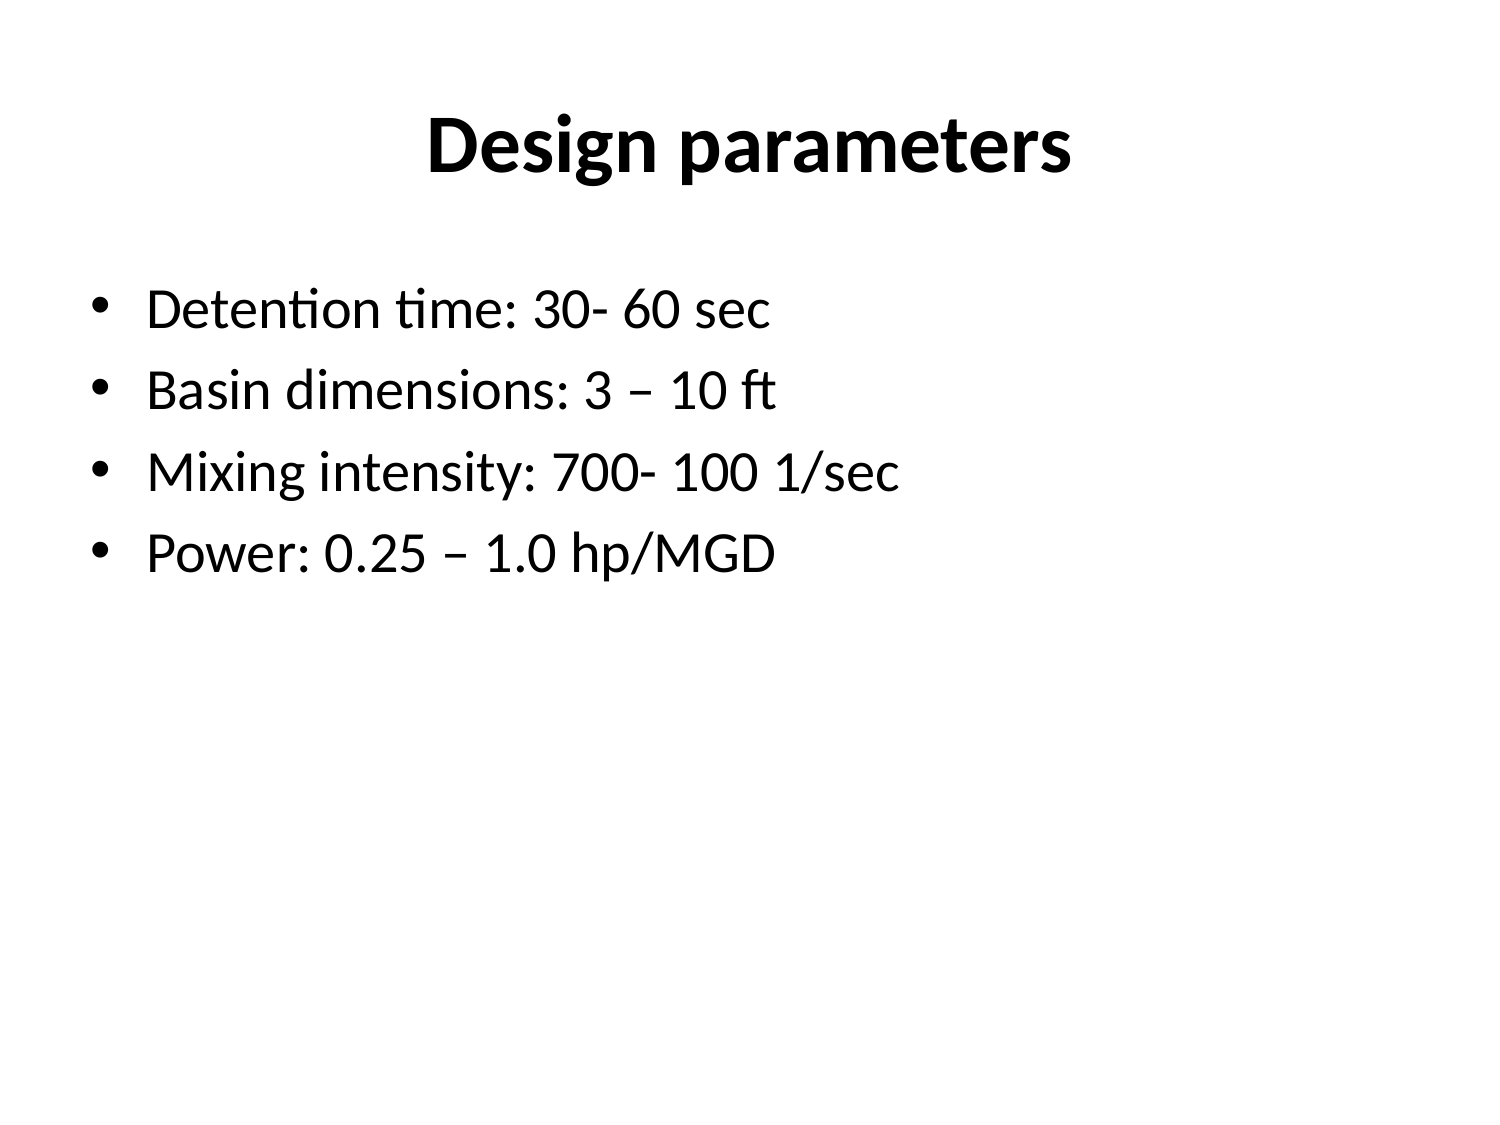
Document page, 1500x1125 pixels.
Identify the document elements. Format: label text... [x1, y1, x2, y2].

list Detention time: 30- 60 sec Basin dimensions: 3 – 10 ft Mixing intensity: 700- 100 1/sec Power: 0.25 – 1.0 hp/MGD [75, 262, 1425, 1005]
title Design parameters [75, 45, 1425, 233]
